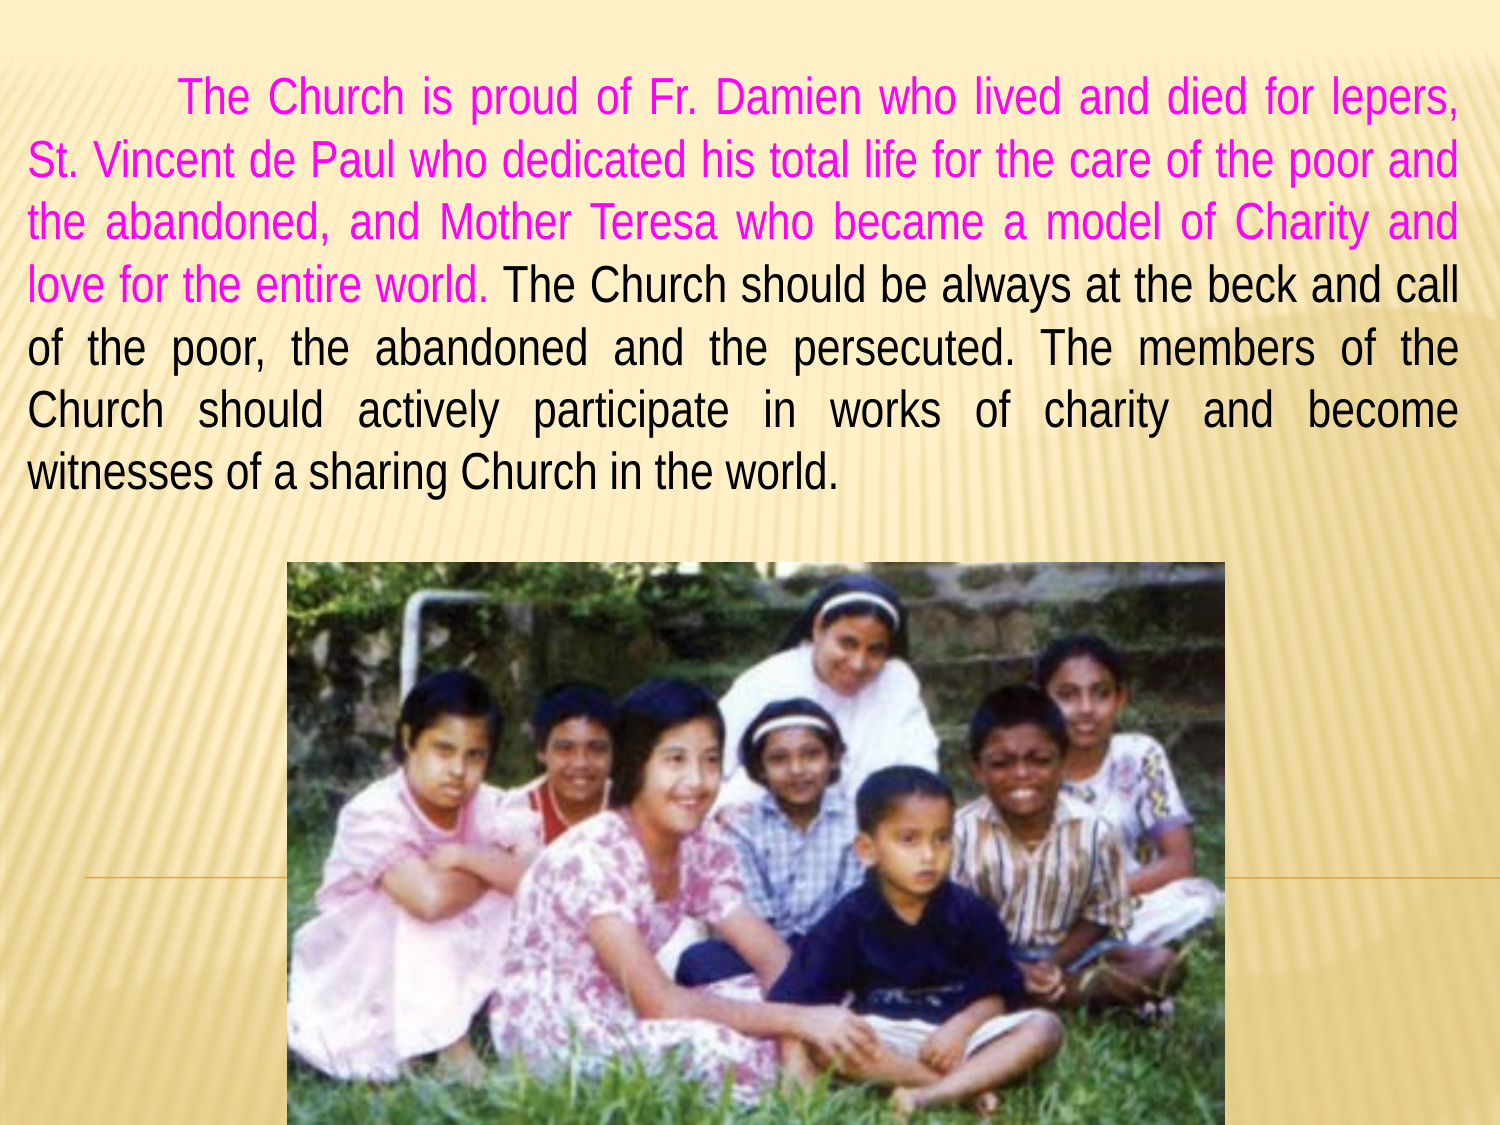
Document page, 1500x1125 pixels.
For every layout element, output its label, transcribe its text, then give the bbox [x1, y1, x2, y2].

text_box The Church is proud of Fr. Damien who lived and died for lepers, St. Vincent de Paul who dedicated his total life for the care of the poor and the abandoned, and Mother Teresa who became a model of Charity and love for the entire world. The Church should be always at the beck and call of the poor, the abandoned and the persecuted. The members of the Church should actively participate in works of charity and become witnesses of a sharing Church in the world. [12, 55, 1475, 508]
picture [287, 562, 1226, 1125]
